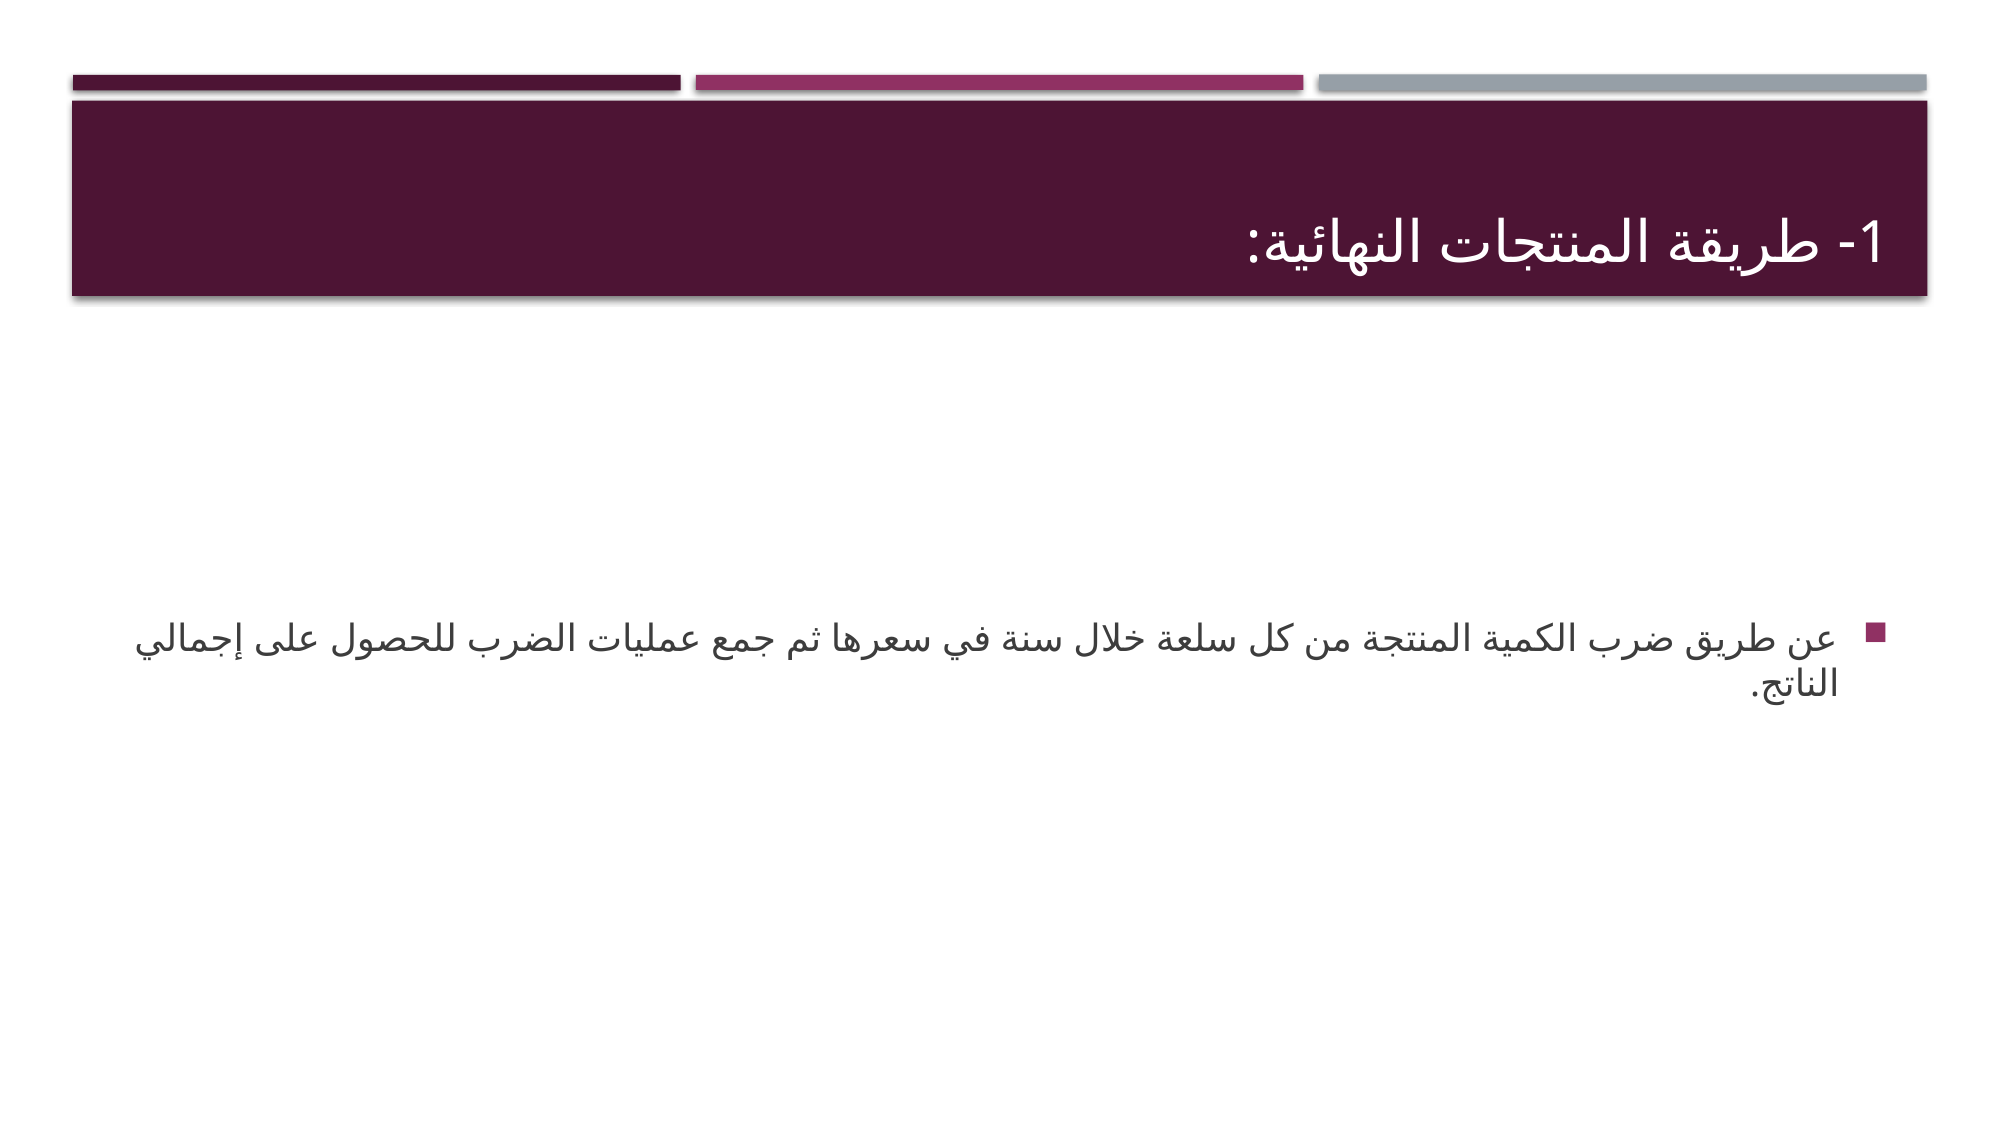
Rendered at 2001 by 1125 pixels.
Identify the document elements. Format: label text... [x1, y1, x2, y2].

title 1- طريقة المنتجات النهائية: [95, 115, 1905, 282]
list عن طريق ضرب الكمية المنتجة من كل سلعة خلال سنة في سعرها ثم جمع عمليات الضرب للحصول على إجمالي الناتج. [95, 357, 1905, 962]
